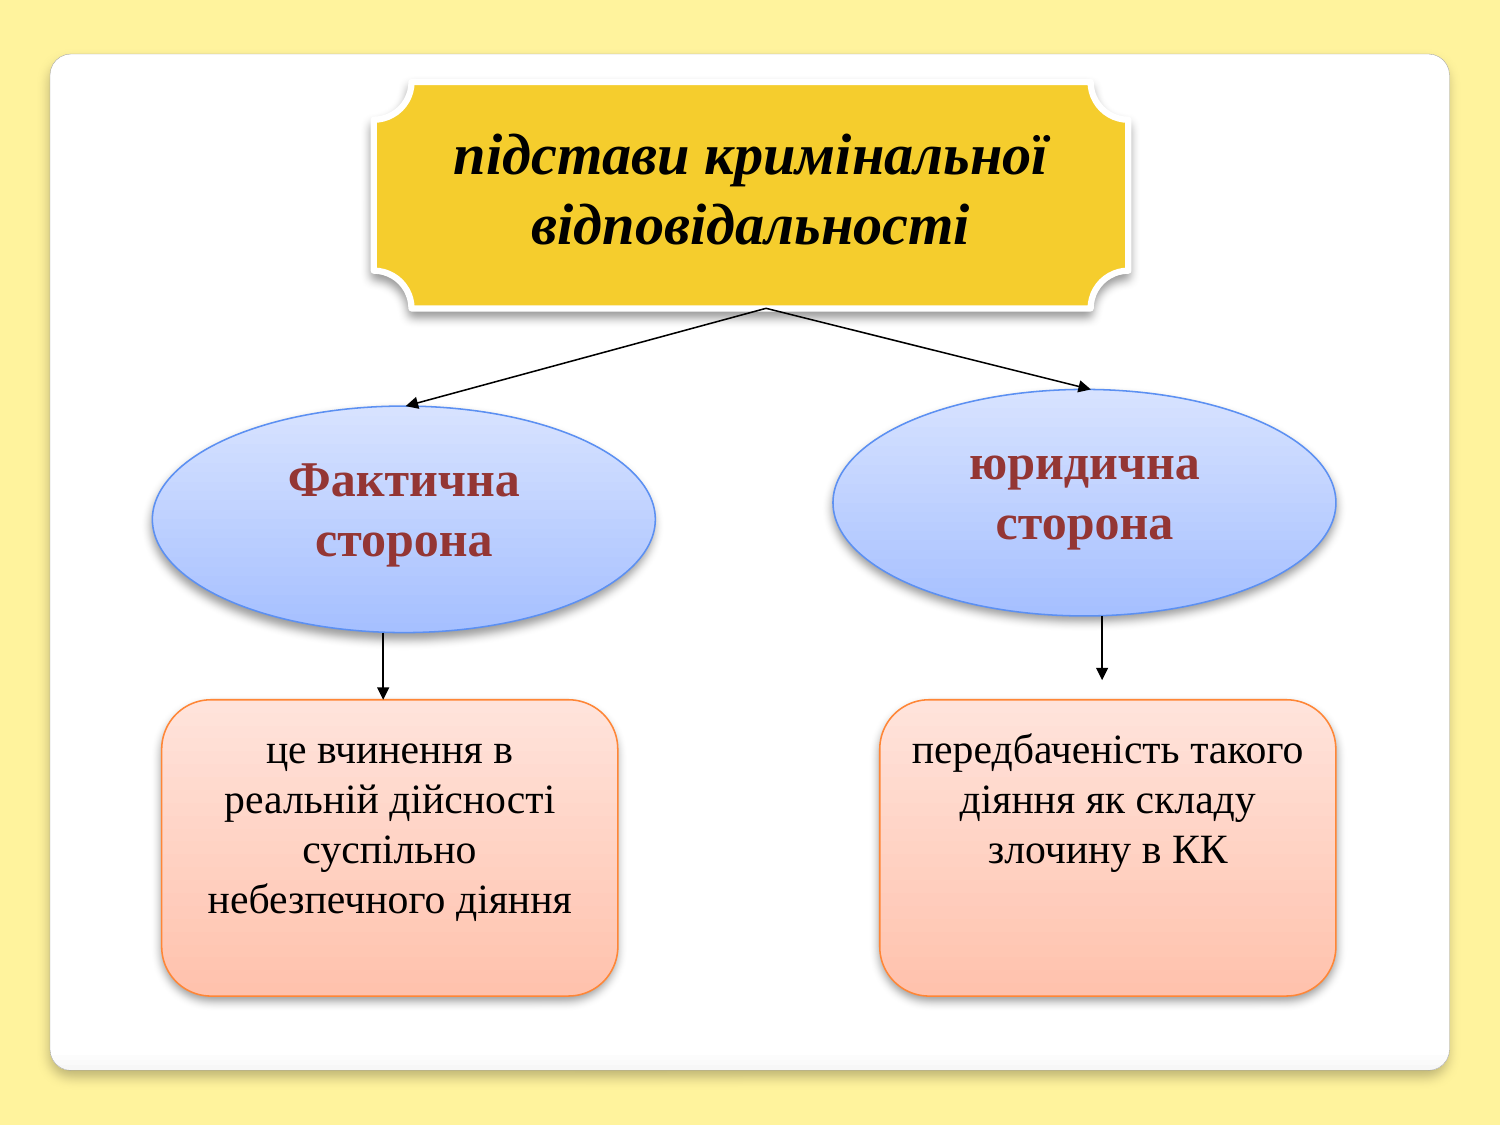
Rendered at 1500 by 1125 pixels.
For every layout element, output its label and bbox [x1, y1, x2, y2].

text_box [152, 81, 1337, 997]
